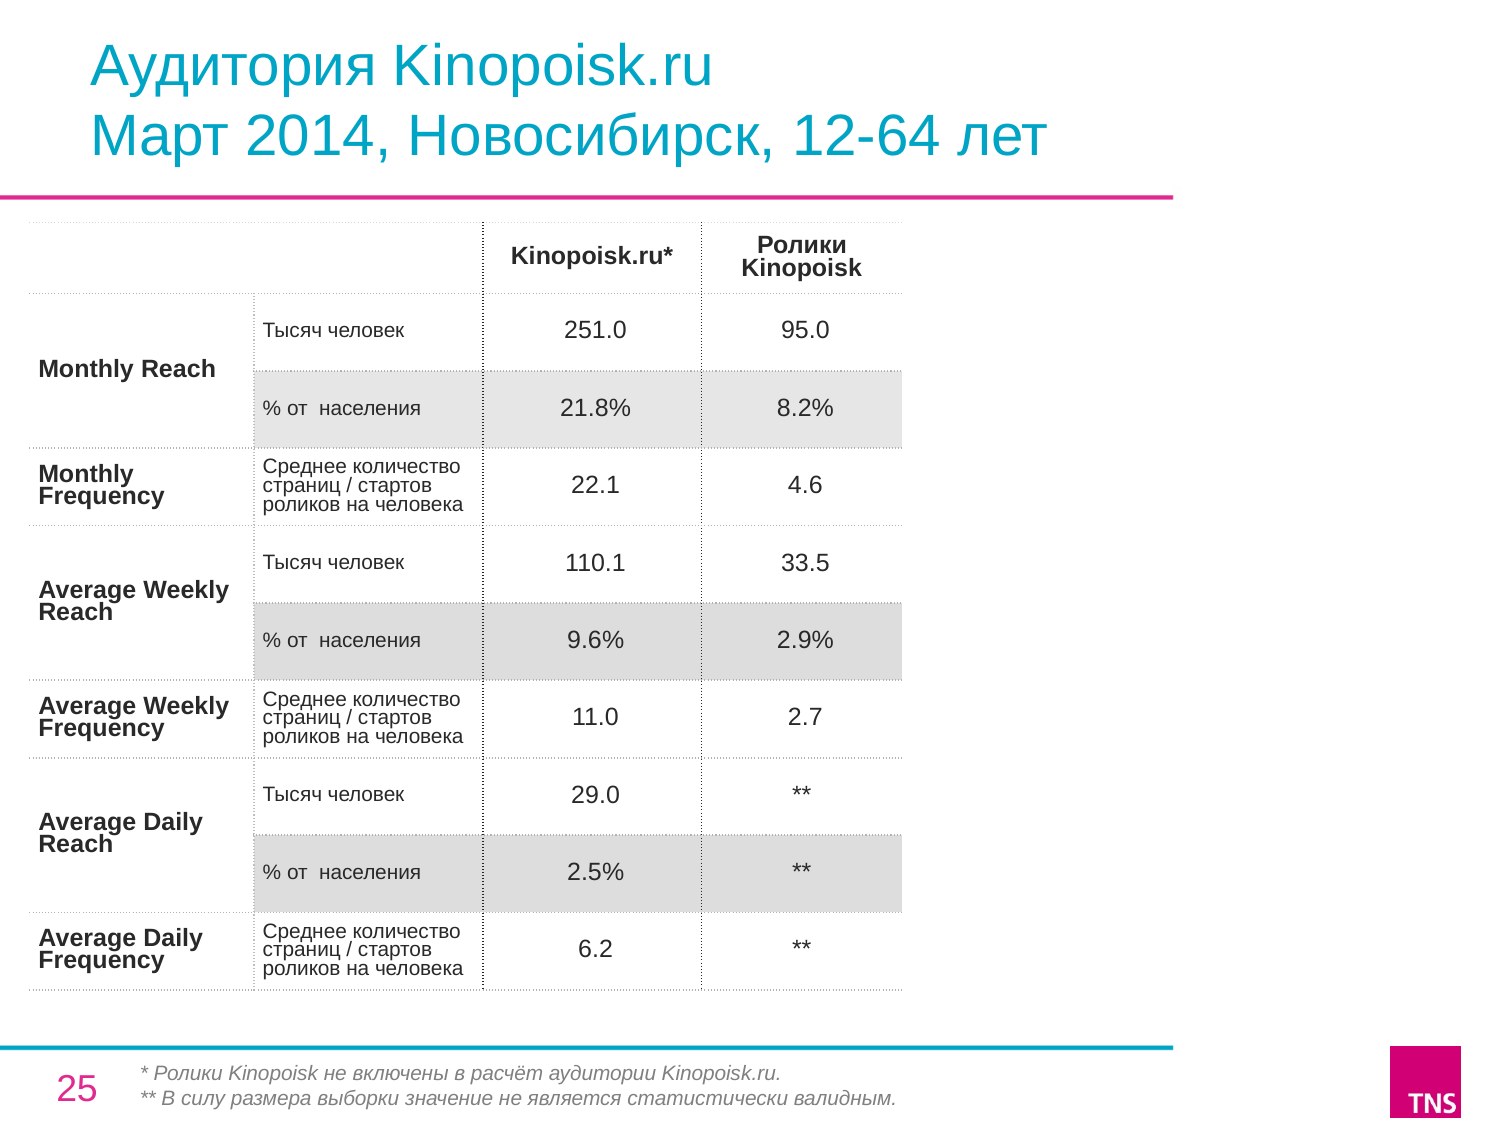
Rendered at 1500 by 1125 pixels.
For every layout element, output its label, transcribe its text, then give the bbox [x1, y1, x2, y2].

table_header [29, 223, 483, 294]
table_cell 22.1 [483, 448, 701, 526]
table_cell 4.6 [701, 448, 902, 526]
table_cell Тысяч человек [254, 526, 483, 603]
table_cell 21.8% [483, 371, 701, 448]
table_cell 11.0 [483, 680, 701, 758]
table_cell 2.5% [483, 835, 701, 912]
table_cell 9.6% [483, 603, 701, 680]
table_cell 2.9% [701, 603, 902, 680]
table_cell 33.5 [701, 526, 902, 603]
table_header Kinopoisk.ru* [483, 223, 701, 294]
table_cell 95.0 [701, 294, 902, 371]
table_cell 6.2 [483, 912, 701, 990]
table_cell % от населения [254, 603, 483, 680]
table_cell Average Weekly Frequency [29, 680, 254, 758]
table_cell Тысяч человек [254, 758, 483, 835]
text_box * Ролики Kinopoisk не включены в расчёт аудитории Kinopoisk.ru. ** В силу размера выборки значение не является статистически валидным. [124, 1052, 1463, 1117]
table_cell Monthly Reach [29, 294, 254, 448]
table_cell Monthly Frequency [29, 448, 254, 526]
table_cell Среднее количество страниц / стартов роликов на человека [254, 448, 483, 526]
table_cell % от населения [254, 835, 483, 912]
table_cell % от населения [254, 371, 483, 448]
table_cell Среднее количество страниц / стартов роликов на человека [254, 680, 483, 758]
slide_number 25 [40, 1055, 392, 1125]
table_cell Тысяч человек [254, 294, 483, 371]
table_cell Среднее количество страниц / стартов роликов на человека [254, 912, 483, 990]
table_cell 110.1 [483, 526, 701, 603]
table_cell 2.7 [701, 680, 902, 758]
picture [0, 0, 1500, 1125]
table_cell ** [701, 758, 902, 835]
table_cell ** [701, 835, 902, 912]
table_cell Average Weekly Reach [29, 526, 254, 680]
table_header Ролики Kinopoisk [701, 223, 902, 294]
table_cell Average Daily Reach [29, 758, 254, 912]
table_cell ** [701, 912, 902, 990]
title Аудитория Kinopoisk.ru Март 2014, Новосибирск, 12-64 лет [74, 8, 1476, 187]
table_cell 251.0 [483, 294, 701, 371]
table_cell Average Daily Frequency [29, 912, 254, 990]
table_cell 8.2% [701, 371, 902, 448]
table_cell 29.0 [483, 758, 701, 835]
